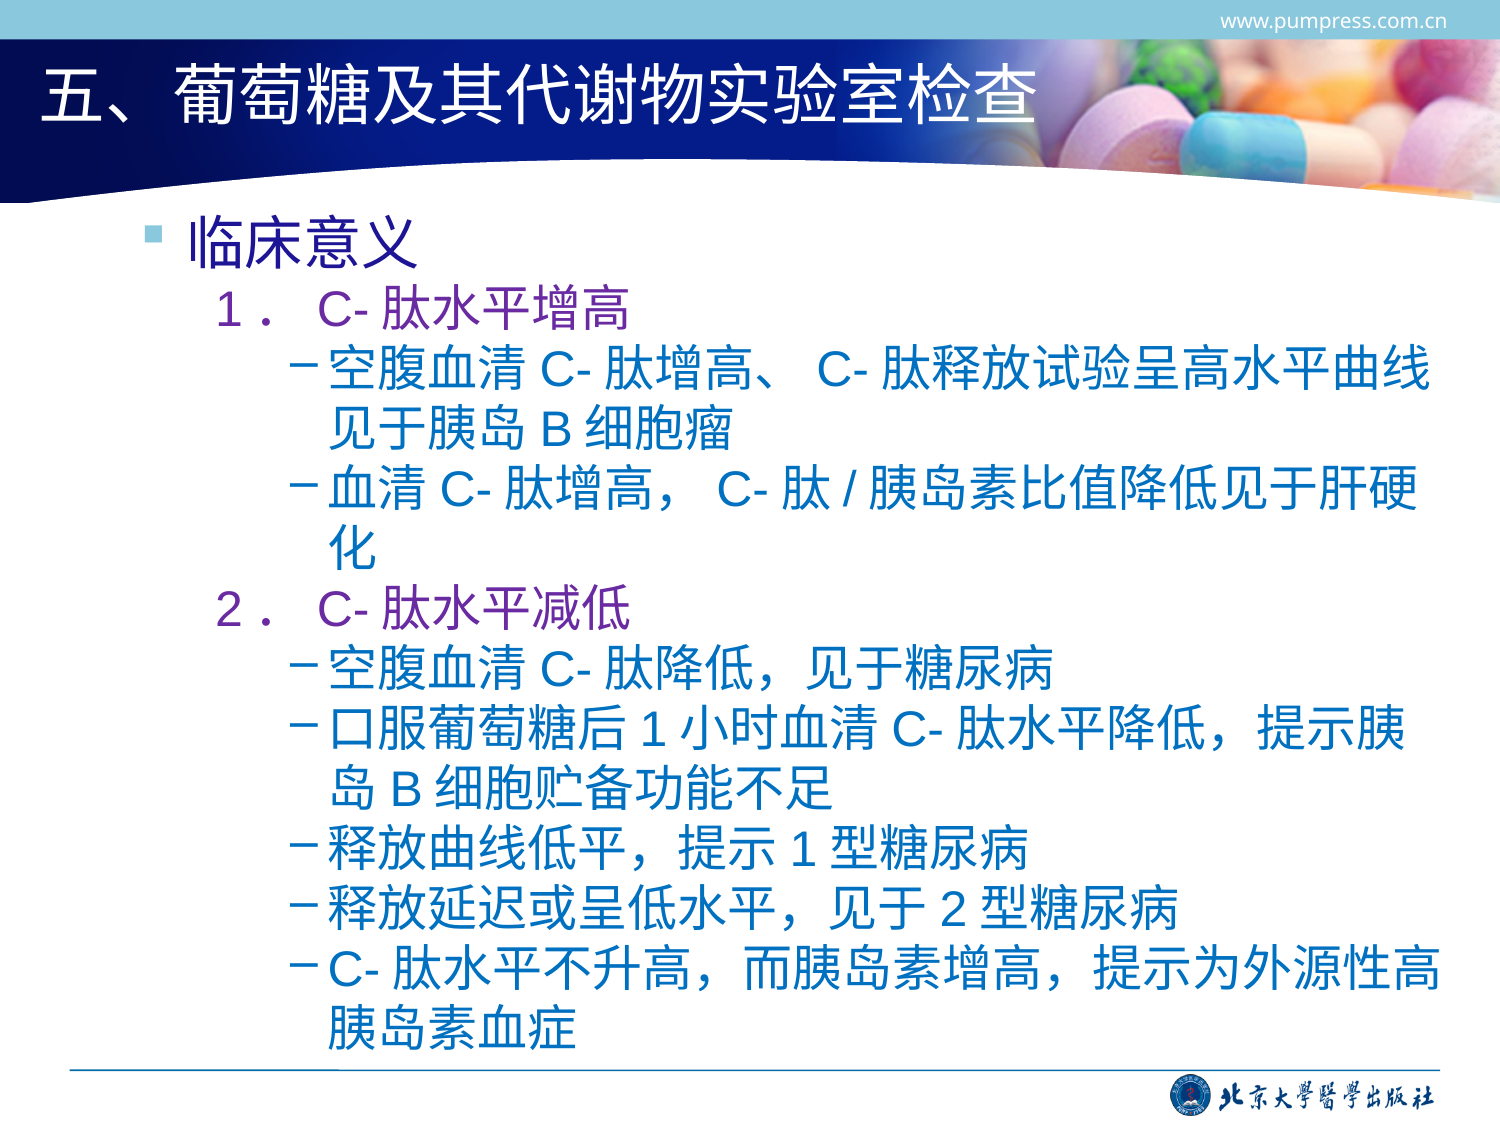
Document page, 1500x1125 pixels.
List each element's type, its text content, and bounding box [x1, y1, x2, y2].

title 五、葡萄糖及其代谢物实验室检查 [23, 46, 1349, 140]
picture [0, 40, 1500, 203]
list 临床意义 1．C-肽水平增高 空腹血清C-肽增高、C-肽释放试验呈高水平曲线见于胰岛B细胞瘤 血清C-肽增高，C-肽/胰岛素比值降低见于肝硬化 2．C-肽水平减低 空腹血清C-肽降低，见于糖尿病 口服葡萄糖后1小时血清C-肽水平降低，提示胰岛B细胞贮备功能不足 释放曲线低平，提示1型糖尿病 释放延迟或呈低水平，见于2型糖尿病 C-肽水平不升高，而胰岛素增高，提示为外源性高胰岛素血症 [49, 198, 1463, 1026]
slide_number www.pumpress.com.cn [1024, 0, 1463, 38]
picture [1170, 1074, 1436, 1118]
